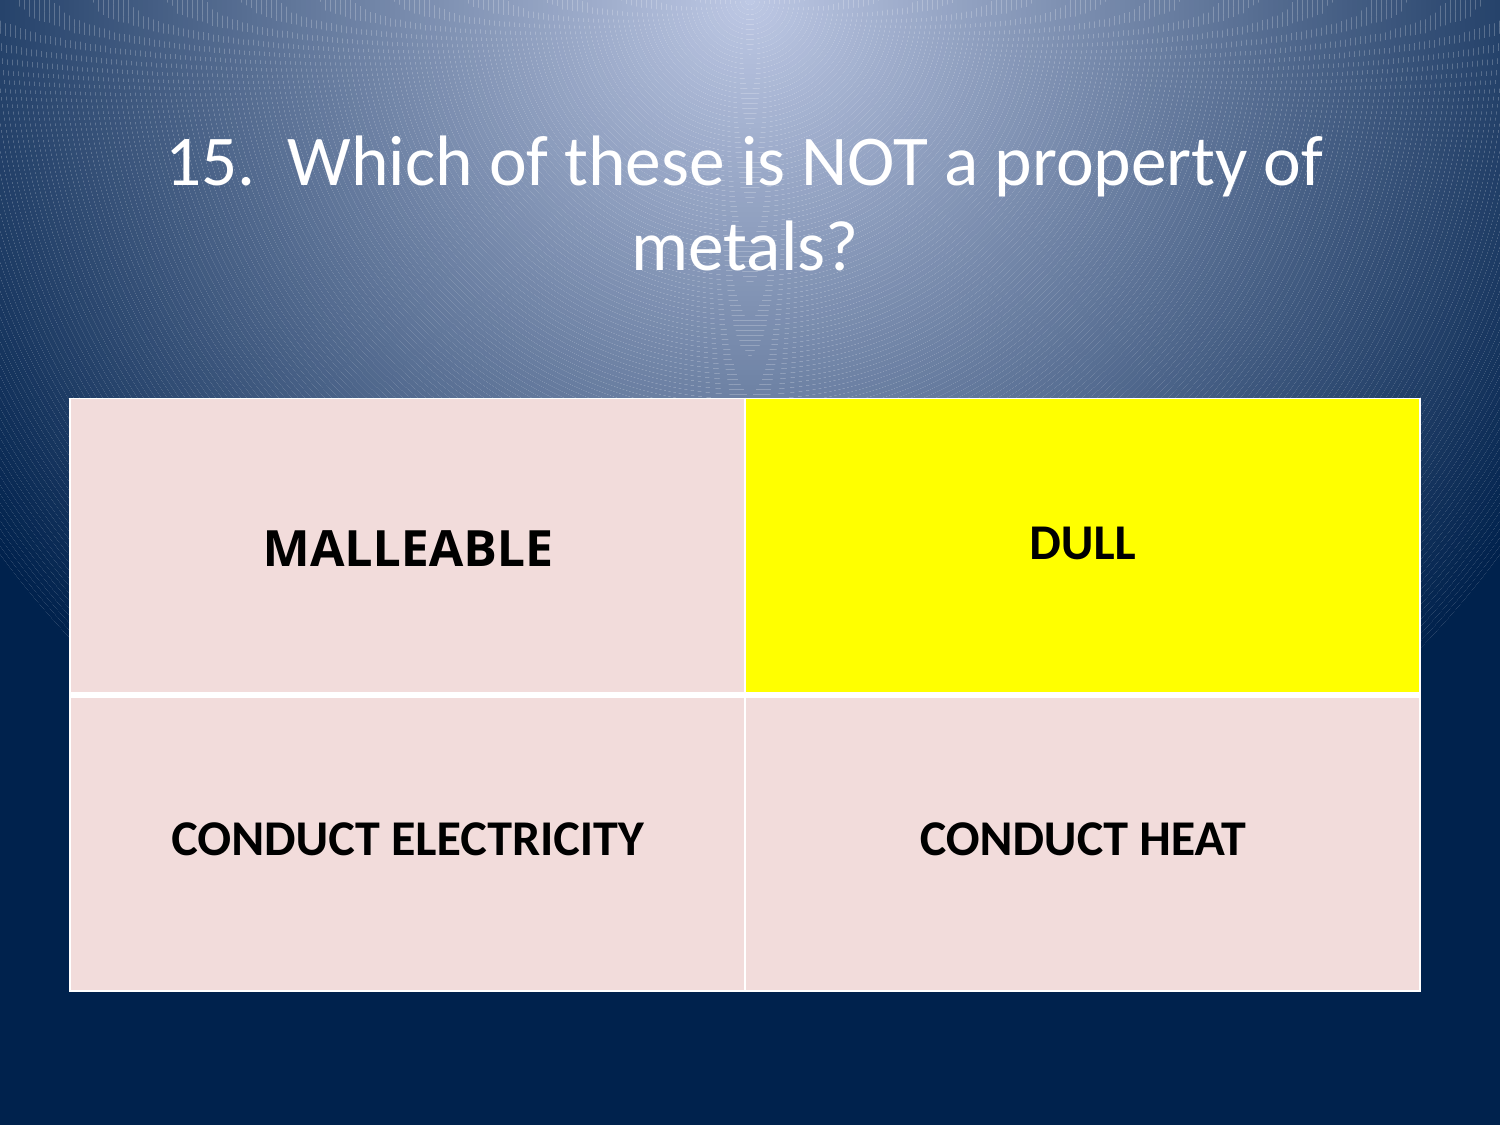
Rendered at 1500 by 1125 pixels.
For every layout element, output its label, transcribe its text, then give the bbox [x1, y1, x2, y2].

table_cell CONDUCT ELECTRICITY [71, 698, 744, 990]
title 15. Which of these is NOT a property of metals? [70, 105, 1421, 293]
table_header DULL [746, 399, 1419, 692]
table_cell CONDUCT HEAT [746, 698, 1419, 990]
table_header MALLEABLE [71, 399, 744, 692]
